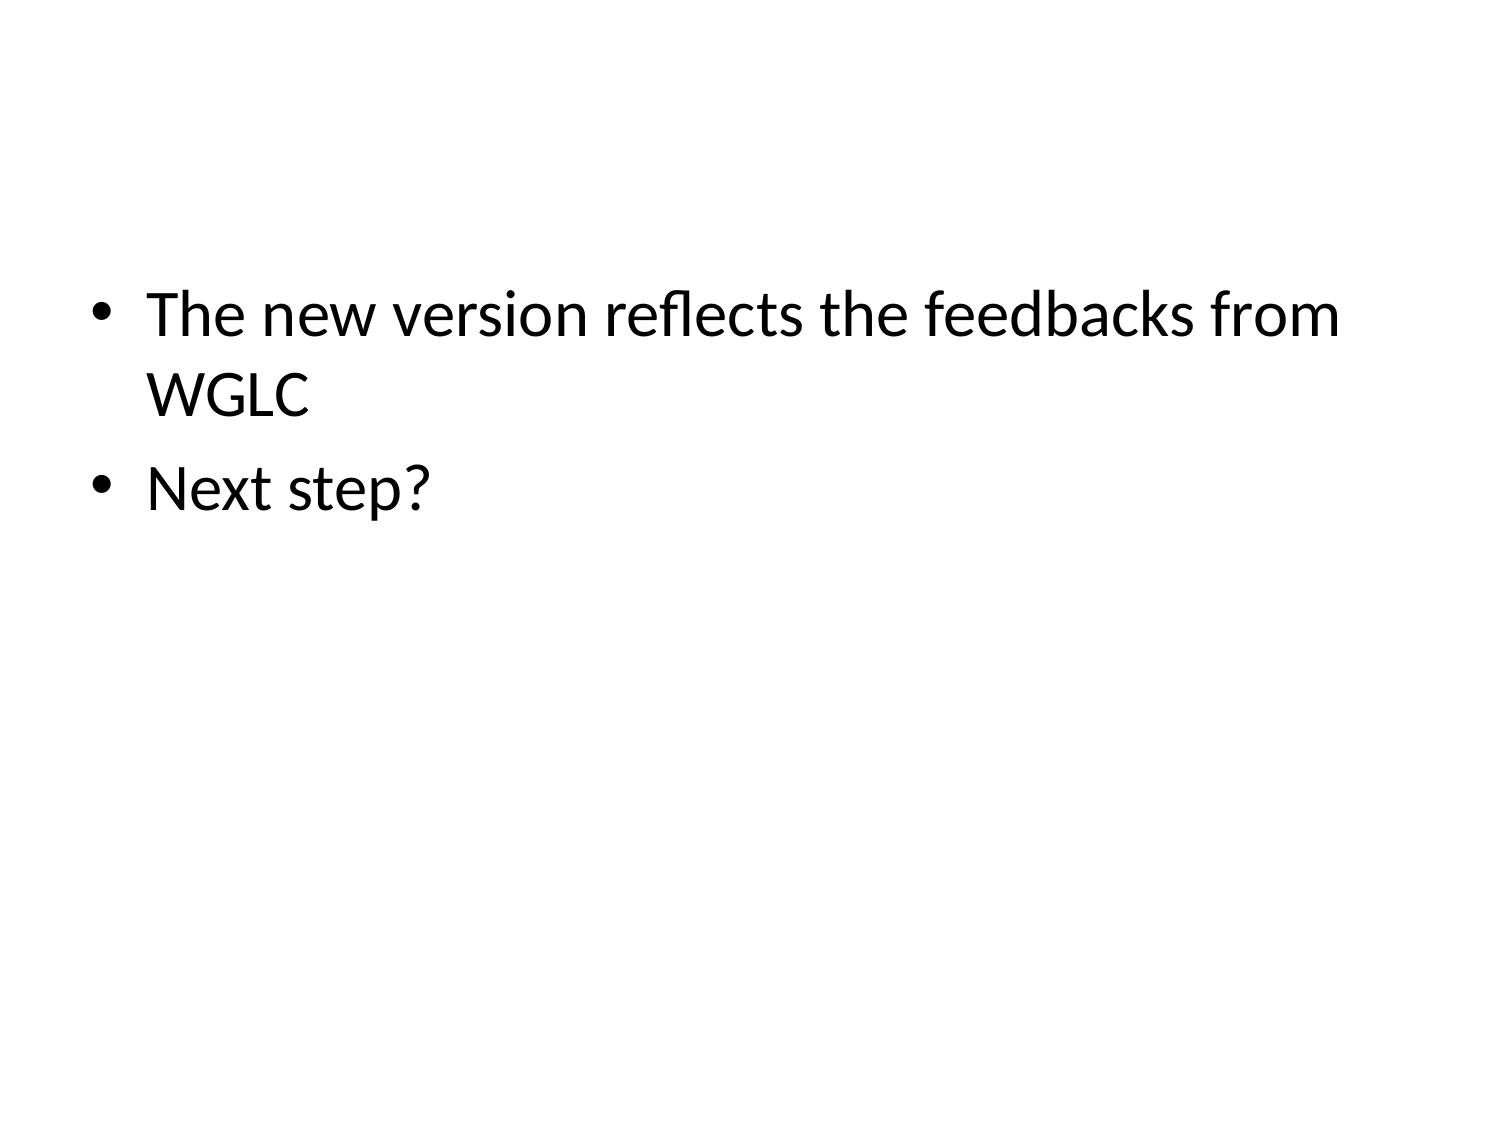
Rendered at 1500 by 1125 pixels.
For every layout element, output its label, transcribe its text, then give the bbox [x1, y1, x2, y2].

list The new version reflects the feedbacks from WGLC Next step? [75, 262, 1425, 1005]
